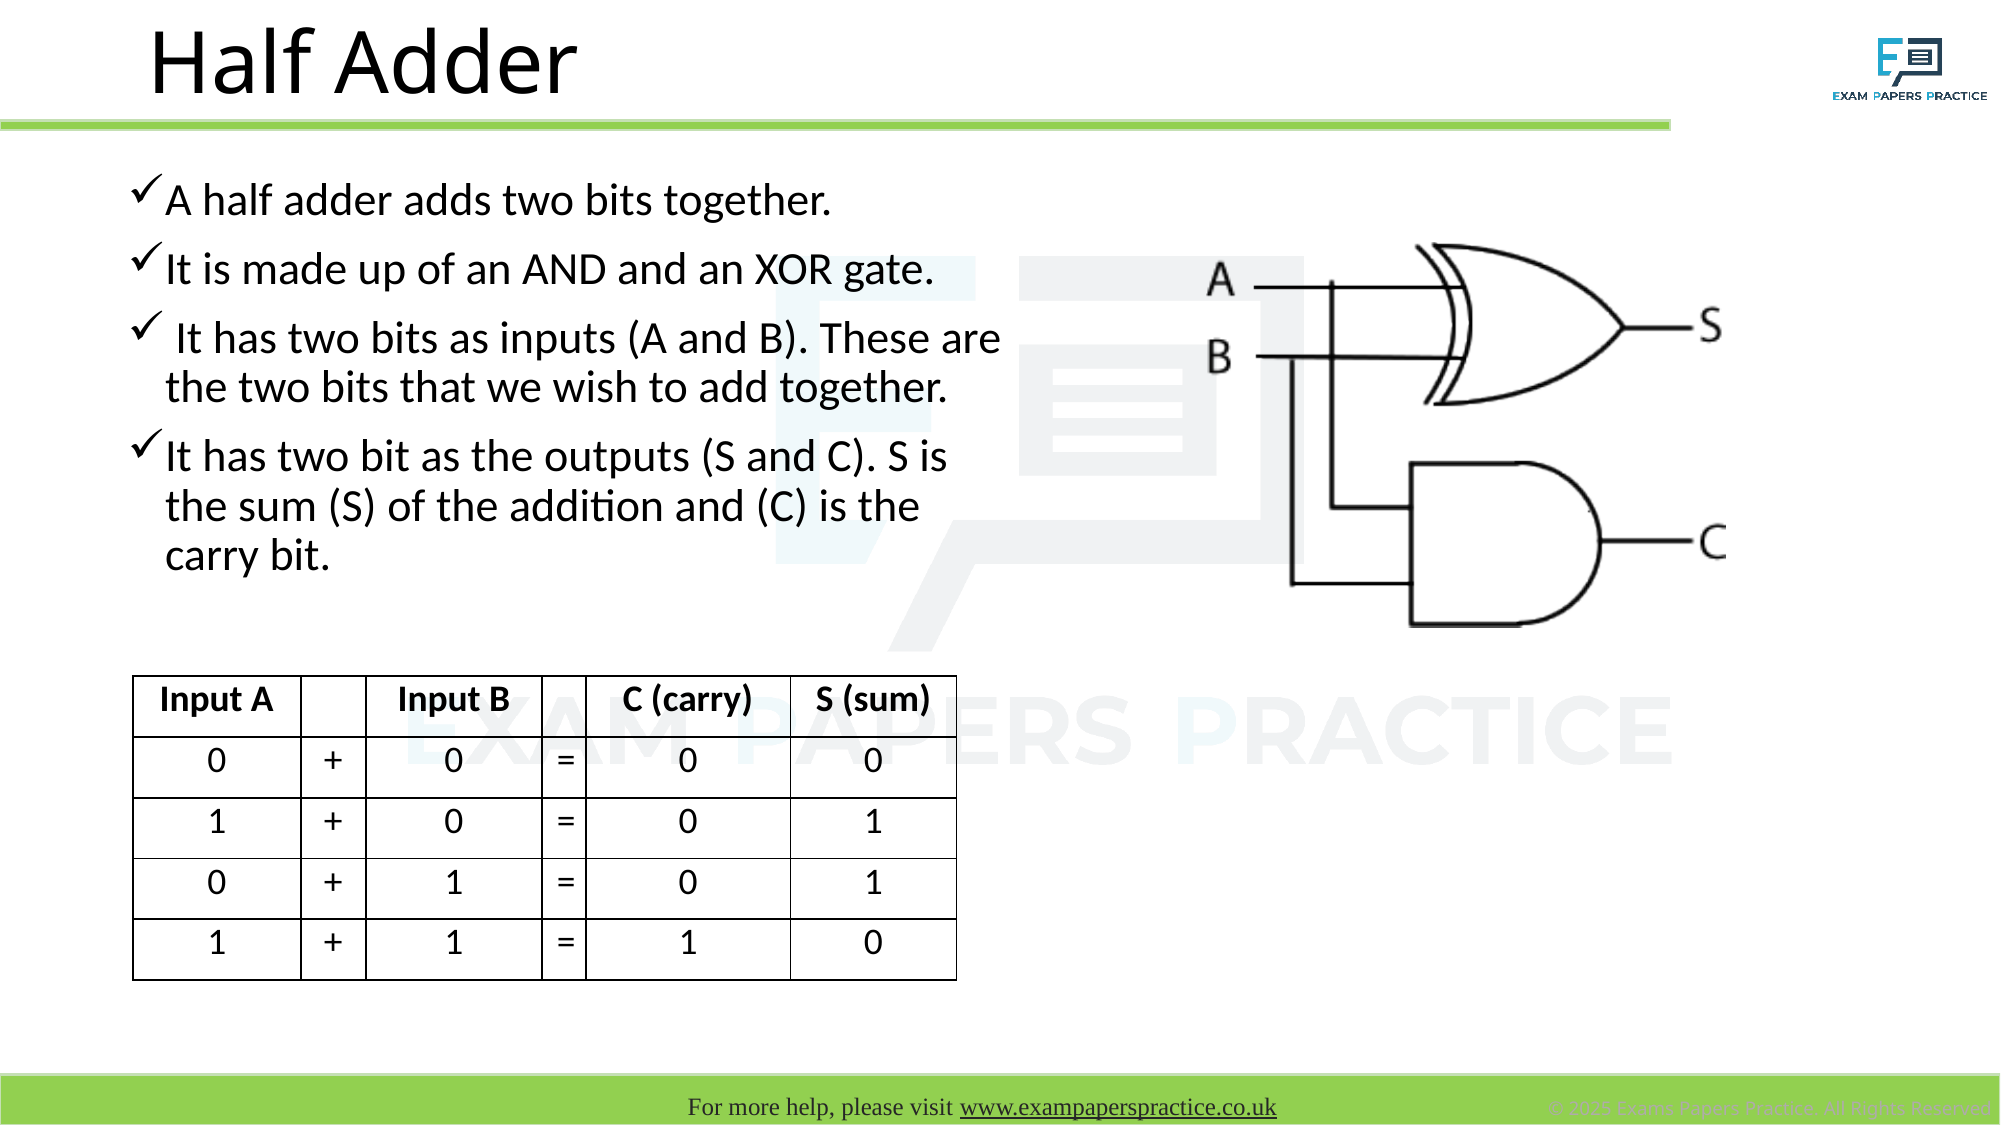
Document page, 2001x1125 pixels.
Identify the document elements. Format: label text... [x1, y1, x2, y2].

table_cell 0 [791, 738, 956, 797]
table_cell + [302, 738, 365, 797]
table_cell + [302, 859, 365, 918]
table_cell = [543, 859, 585, 918]
table_cell 1 [367, 920, 541, 979]
table_cell 1 [134, 799, 300, 858]
table_cell 1 [367, 859, 541, 918]
table_cell 0 [587, 799, 790, 858]
table_cell 0 [367, 738, 541, 797]
table_cell + [302, 799, 365, 858]
table_cell 0 [134, 738, 300, 797]
table_header Input B [367, 677, 541, 736]
table_cell 1 [134, 920, 300, 979]
table_header [543, 677, 585, 736]
table_cell 0 [587, 859, 790, 918]
table_cell 0 [587, 738, 790, 797]
table_cell 0 [367, 799, 541, 858]
table_cell 0 [134, 859, 300, 918]
table_cell 0 [791, 920, 956, 979]
table_header [302, 677, 365, 736]
table_cell + [302, 920, 365, 979]
table_header Input A [134, 677, 300, 736]
title Half Adder [132, 11, 1858, 121]
table_cell = [543, 799, 585, 858]
picture [1206, 242, 1726, 628]
table_cell 1 [587, 920, 790, 979]
table_header C (carry) [587, 677, 790, 736]
table_cell 1 [791, 859, 956, 918]
table_cell = [543, 920, 585, 979]
list A half adder adds two bits together. It is made up of an AND and an XOR gate. It has two bits as inputs (A and B). These are the two bits that we wish to add together. It has two bit as the outputs (S and C). S is the sum (S) of the addition and (C) is the carry bit. [112, 168, 1020, 628]
table_cell 1 [791, 799, 956, 858]
table_header S (sum) [791, 677, 956, 736]
table_cell = [543, 738, 585, 797]
